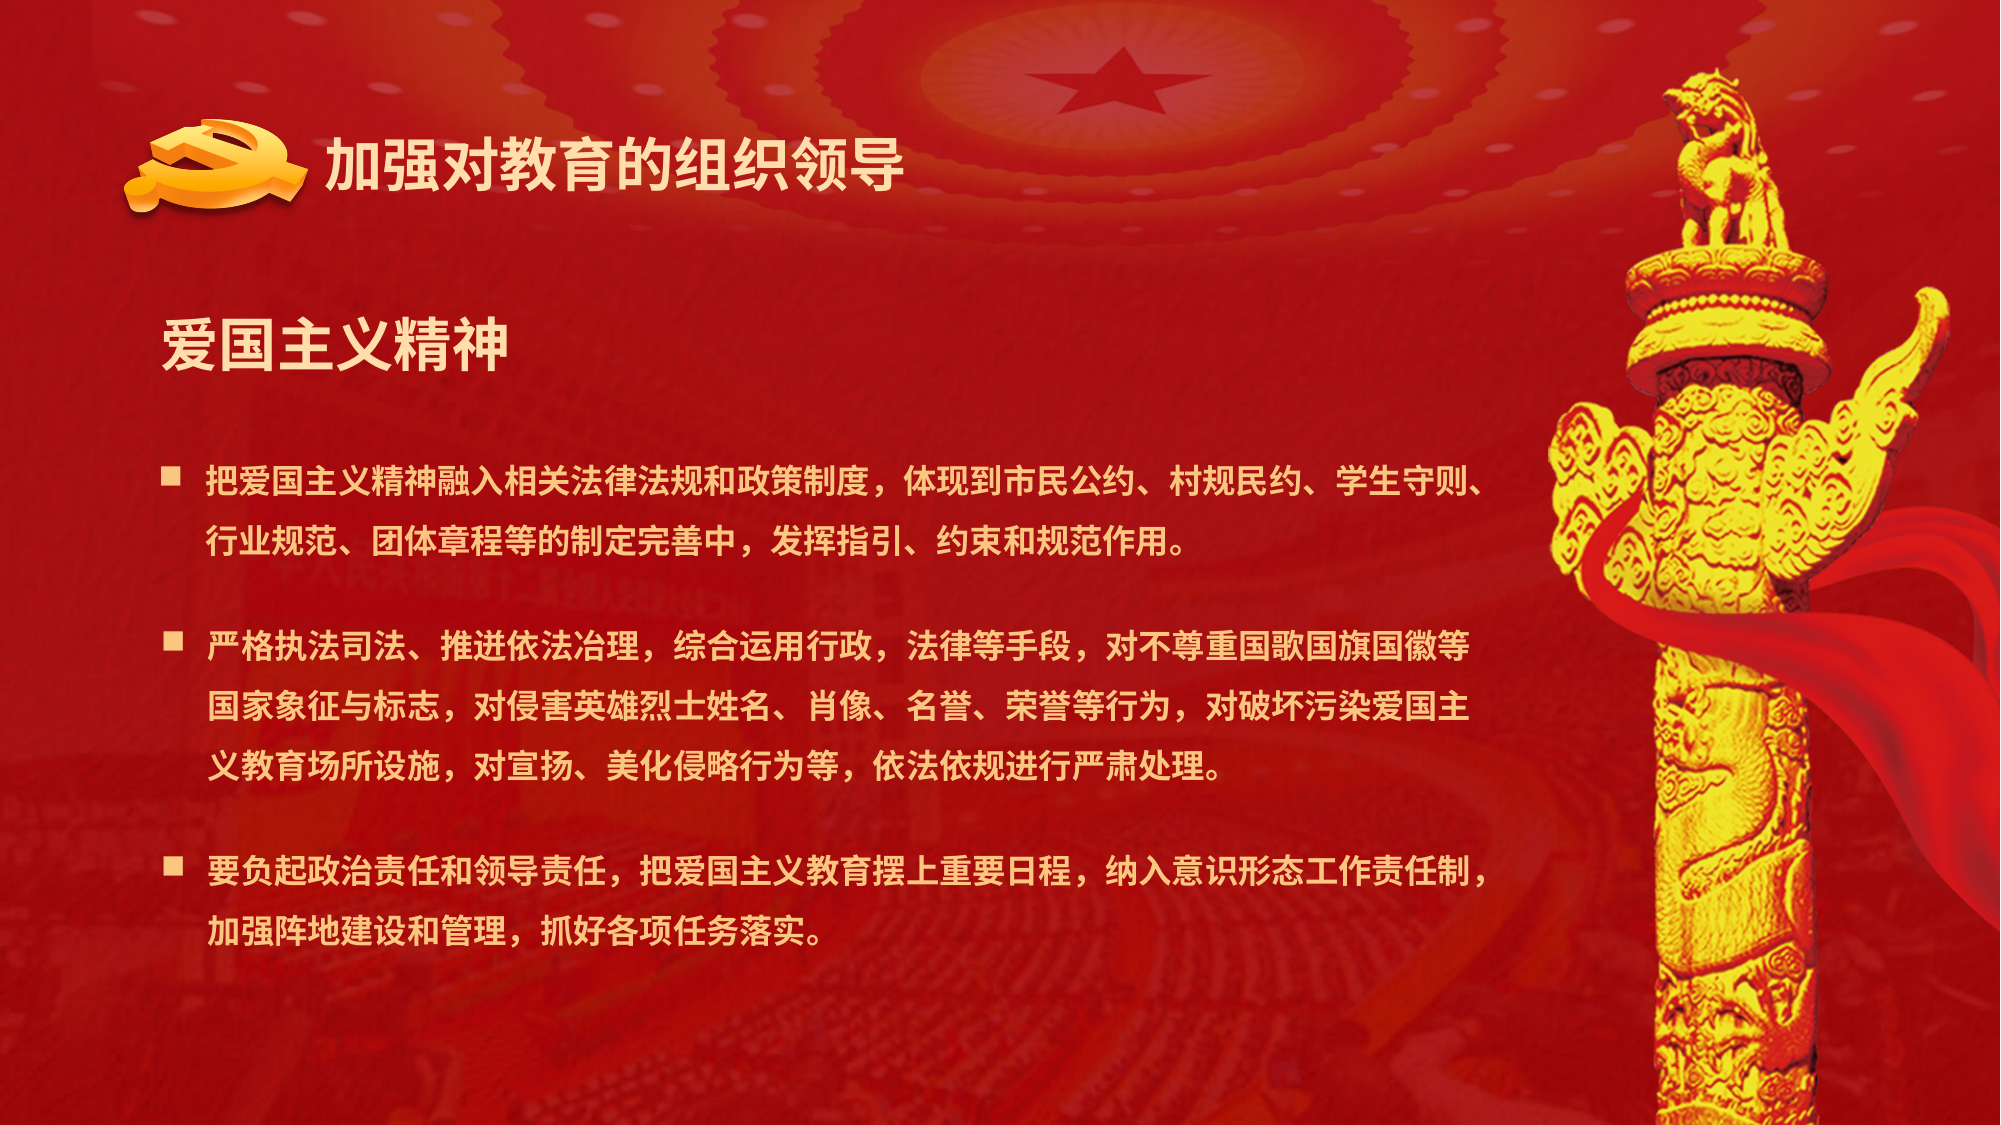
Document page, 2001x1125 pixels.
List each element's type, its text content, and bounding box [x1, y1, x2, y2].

picture [123, 119, 309, 219]
text_box 加强对教育的组织领导 [309, 120, 1363, 206]
text_box 要负起政治责任和领导责任，把爱国主义教育摆上重要日程，纳入意识形态工作责任制，加强阵地建设和管理，抓好各项任务落实。 [146, 823, 1493, 958]
text_box 把爱国主义精神融入相关法律法规和政策制度，体现到市民公约、村规民约、学生守则、行业规范、团体章程等的制定完善中，发挥指引、约束和规范作用。 [143, 433, 1490, 568]
picture [1548, 67, 2000, 1125]
text_box 爱国主义精神 [146, 301, 939, 386]
text_box 严格执法司法、推迸依法冶理，综合运用行政，法律等手段，对不尊重国歌国旗国徽等国家象征与标志，对侵害英雄烈士姓名、肖像、名誉、荣誉等行为，对破坏污染爱国主义教育场所设施，对宣扬、美化侵略行为等，依法依规进行严肃处理。 [146, 597, 1493, 793]
